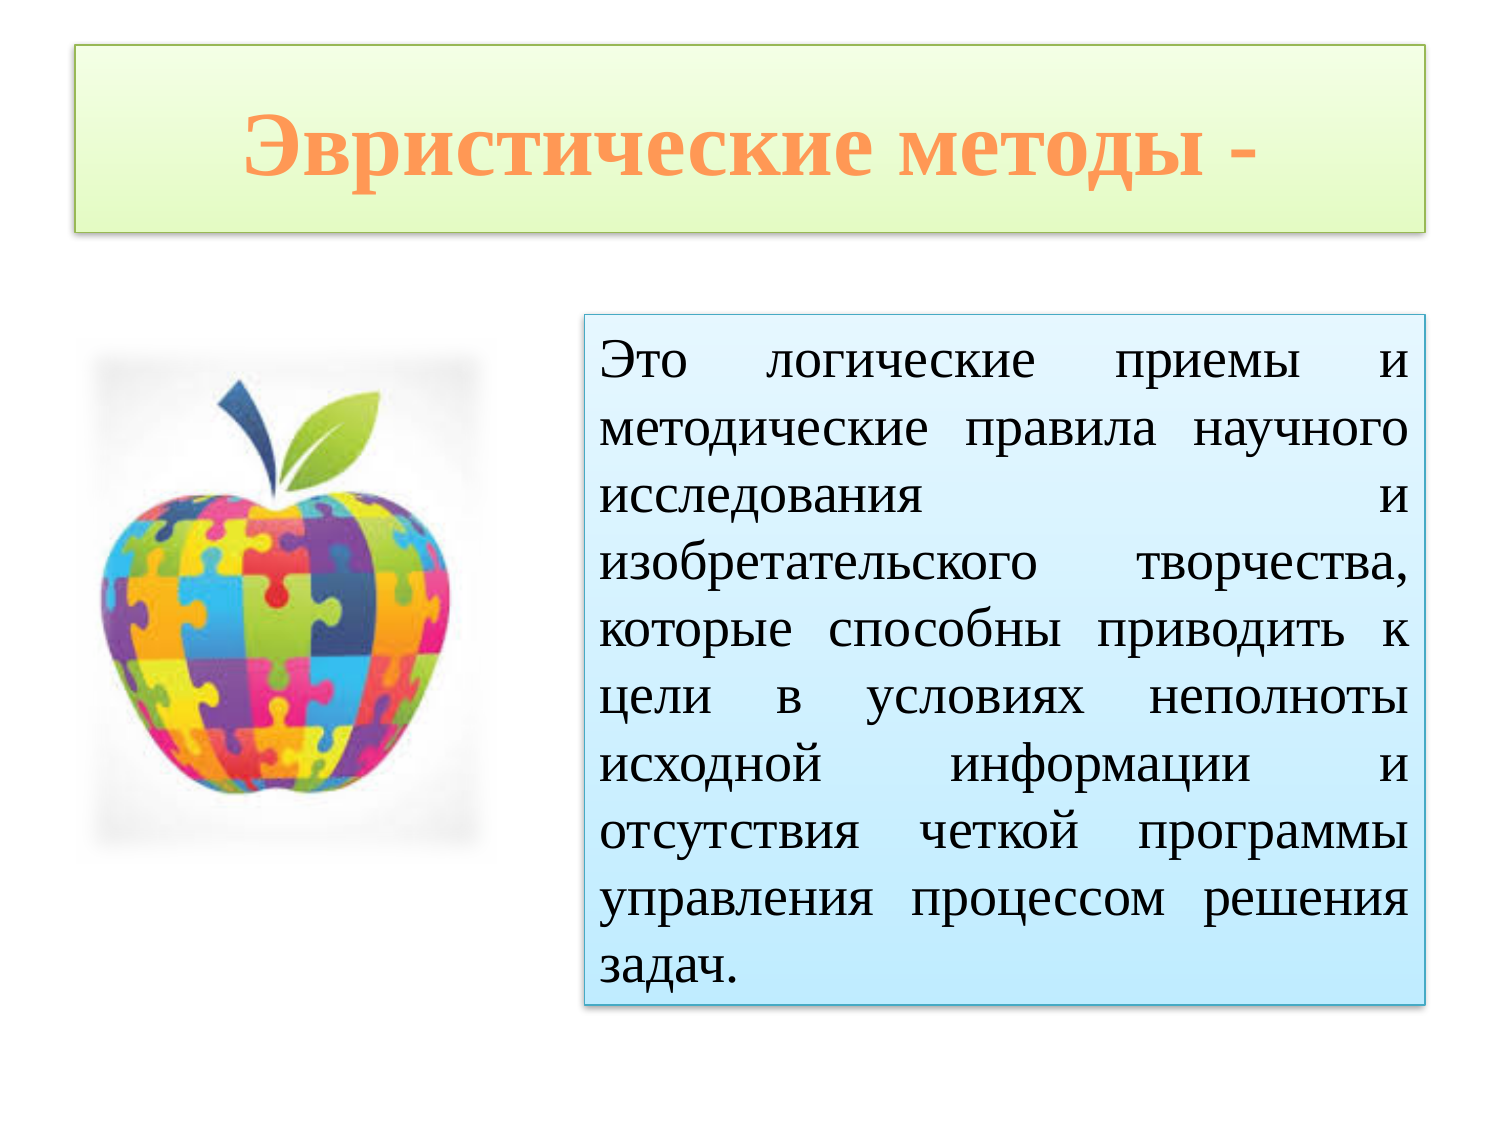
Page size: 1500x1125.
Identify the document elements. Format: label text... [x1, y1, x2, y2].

title Эвристические методы - [74, 44, 1426, 233]
list Это логические приемы и методические правила научного исследования и изобретательского творчества, которые способны приводить к цели в условиях неполноты исходной информации и отсутствия четкой программы управления процессом решения задач. [584, 314, 1426, 1006]
picture [76, 337, 498, 864]
